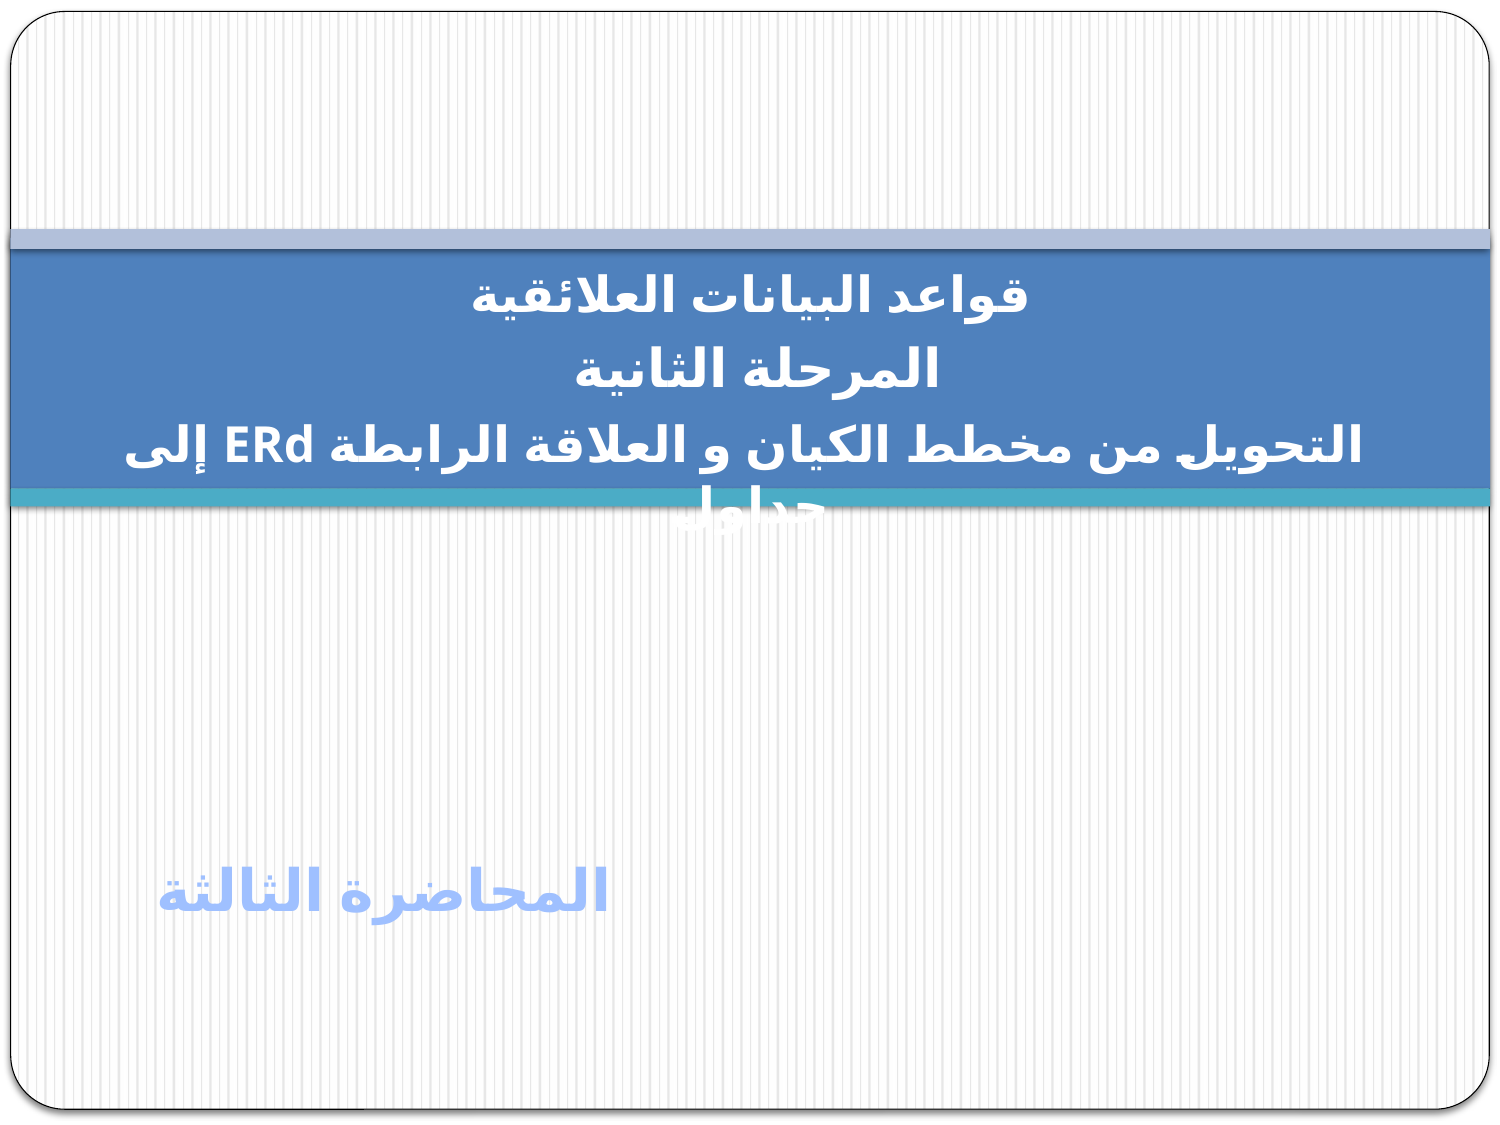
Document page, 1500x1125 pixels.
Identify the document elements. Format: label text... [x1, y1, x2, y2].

text_box المحاضرة الثالثة [123, 846, 644, 931]
text_box قواعد البيانات العلائقية المرحلة الثانية التحويل من مخطط الكيان و العلاقة الرابطة ERd إلى جداول [75, 255, 1426, 543]
